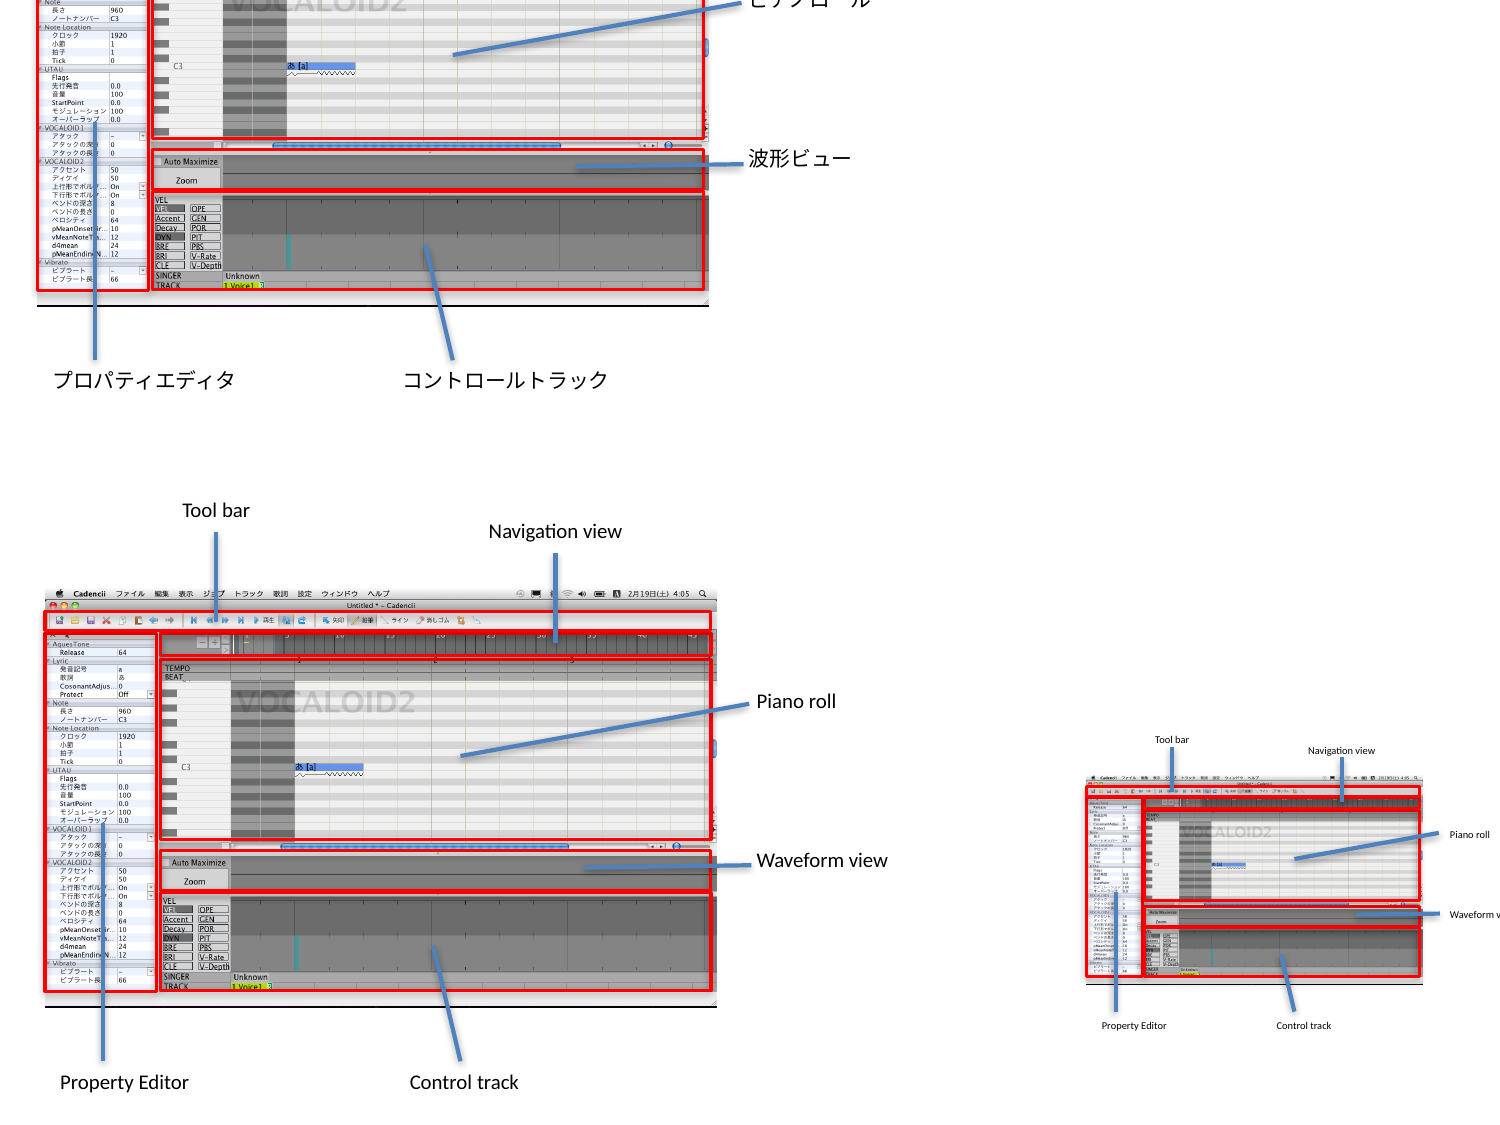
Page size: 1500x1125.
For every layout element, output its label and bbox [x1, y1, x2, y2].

text_box [1086, 725, 1500, 1037]
text_box [44, 489, 898, 1112]
text_box [37, 0, 890, 411]
